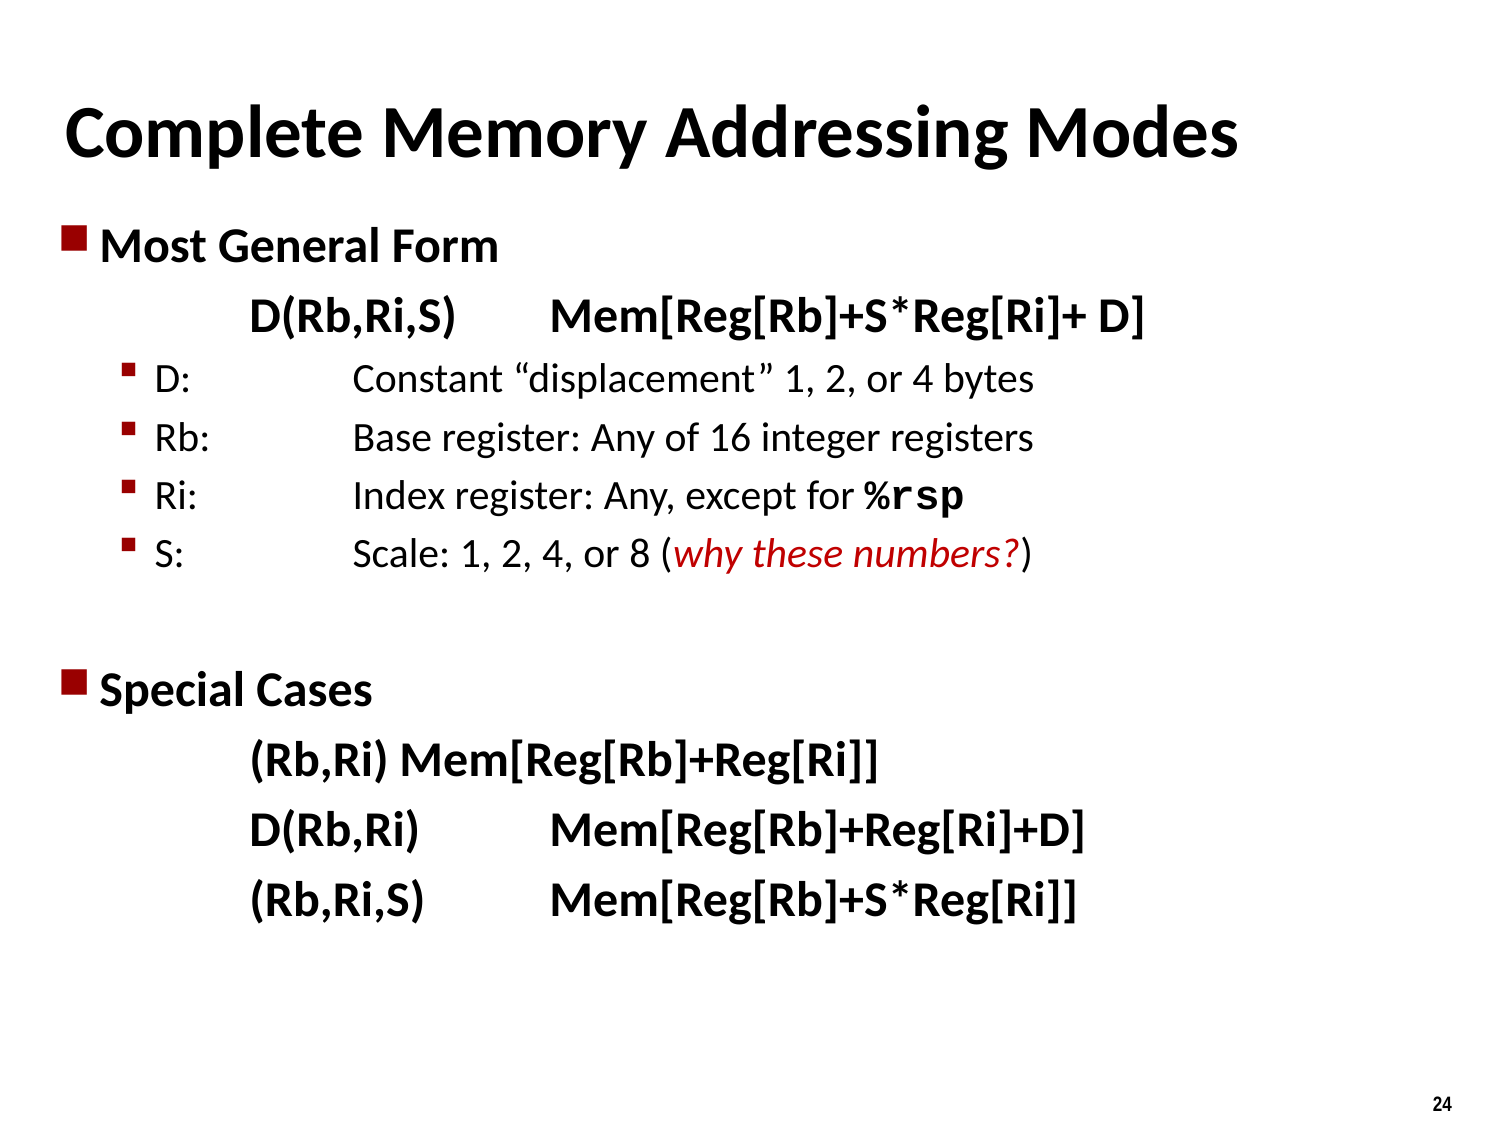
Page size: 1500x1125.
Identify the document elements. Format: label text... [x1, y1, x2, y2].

title Complete Memory Addressing Modes [49, 80, 1376, 176]
list Most General Form D(Rb,Ri,S) Mem[Reg[Rb]+S*Reg[Ri]+ D] D: Constant “displacement” 1, 2, or 4 bytes Rb: Base register: Any of 16 integer registers Ri: Index register: Any, except for %rsp S: Scale: 1, 2, 4, or 8 (why these numbers?) Special Cases (Rb,Ri) Mem[Reg[Rb]+Reg[Ri]] D(Rb,Ri) Mem[Reg[Rb]+Reg[Ri]+D] (Rb,Ri,S) Mem[Reg[Rb]+S*Reg[Ri]] [47, 204, 1411, 1113]
